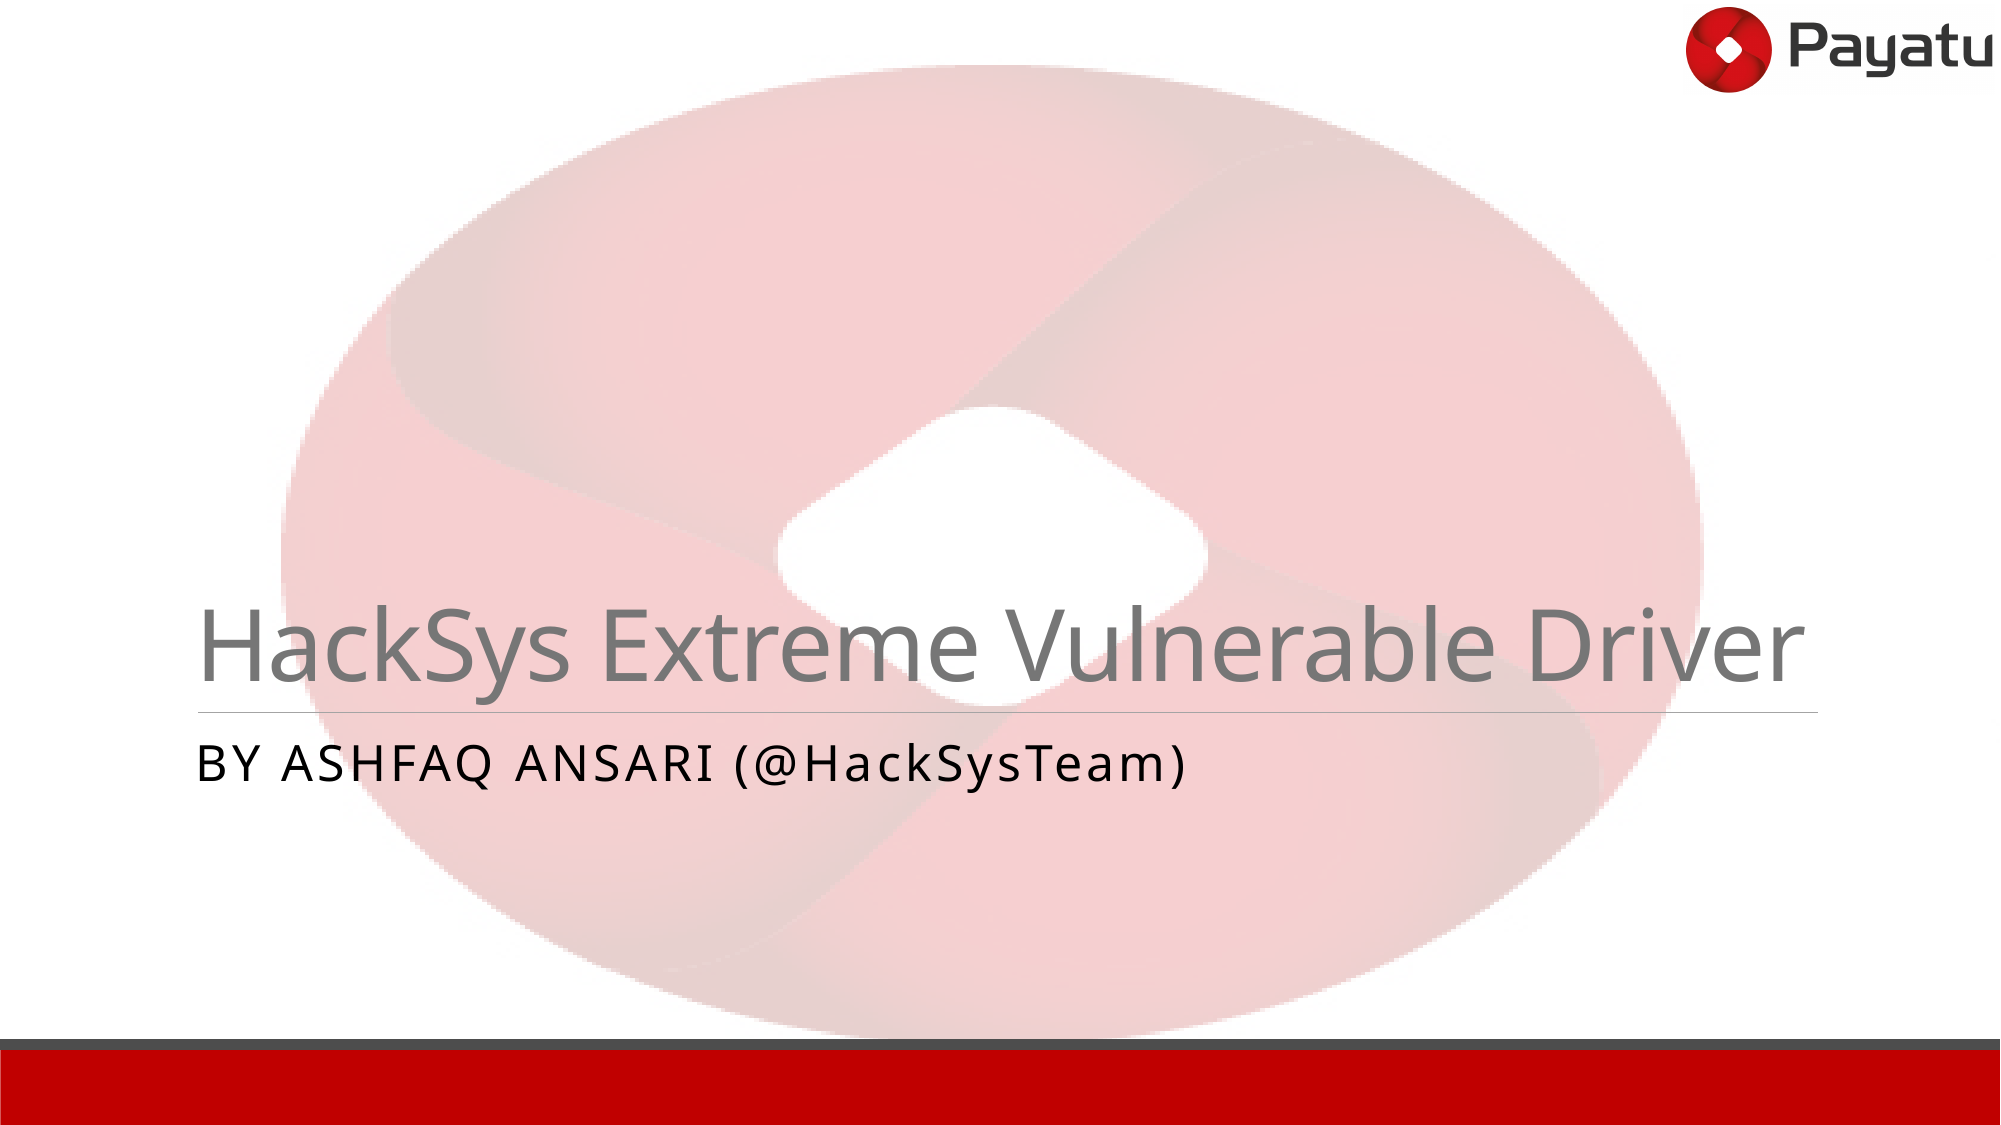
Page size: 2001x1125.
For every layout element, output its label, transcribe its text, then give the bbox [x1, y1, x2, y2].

subtitle By Ashfaq Ansari (@HackSysTeam) [180, 730, 1831, 919]
title HackSys Extreme Vulnerable Driver [180, 124, 1830, 710]
picture [1683, 4, 1995, 95]
